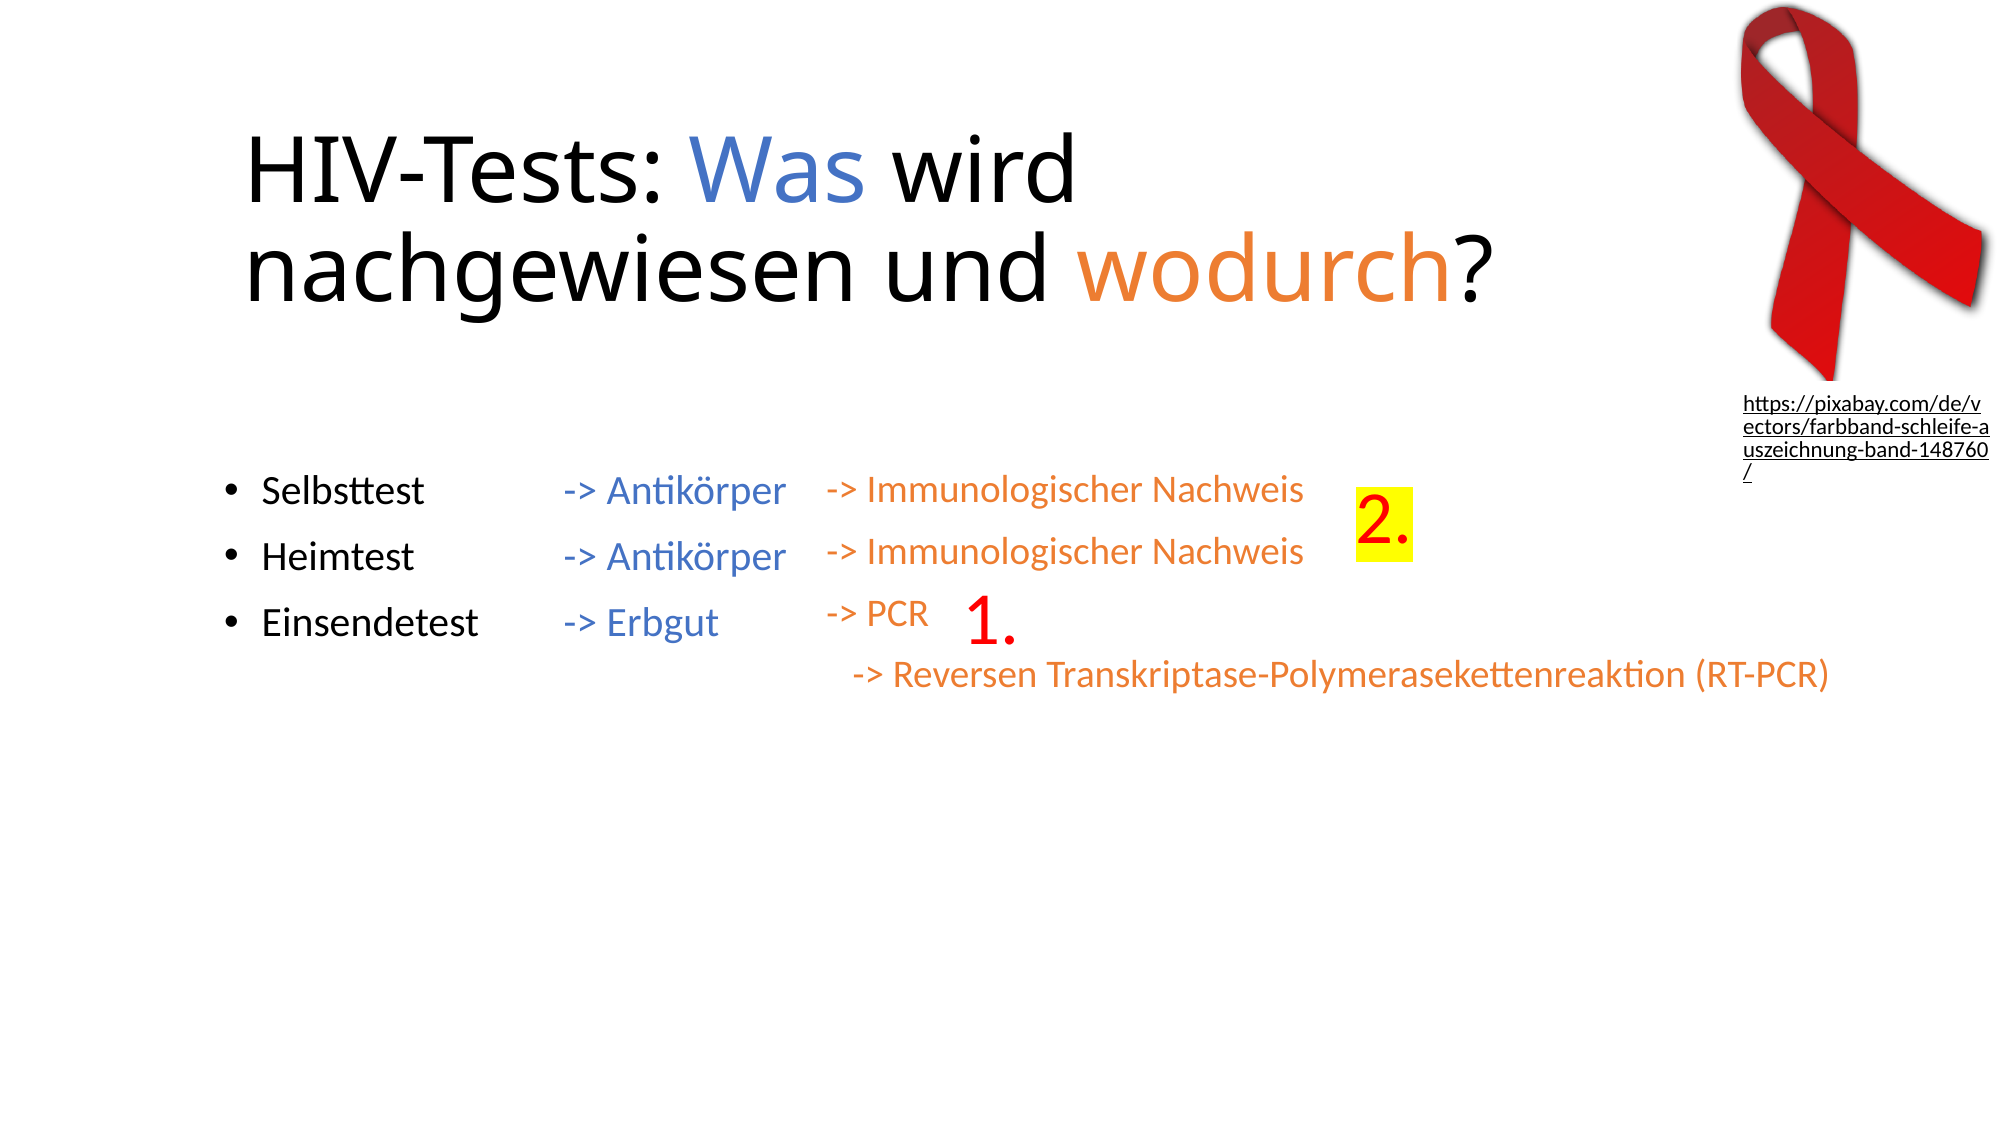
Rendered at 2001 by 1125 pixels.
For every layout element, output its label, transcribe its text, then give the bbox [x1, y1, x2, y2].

text_box 1. [947, 562, 1035, 668]
text_box https://pixabay.com/de/vectors/farbband-schleife-auszeichnung-band-148760/ [1728, 381, 2000, 424]
text_box -> Antikörper -> Antikörper -> Erbgut [548, 461, 811, 664]
text_box -> Immunologischer Nachweis -> Immunologischer Nachweis -> PCR -> Reversen Transkriptase-Polymerasekettenreaktion (RT-PCR) [811, 461, 1871, 735]
text_box Selbsttest Heimtest Einsendetest [209, 461, 548, 664]
title HIV-Tests: Was wird nachgewiesen und wodurch? [228, 132, 1689, 313]
text_box 2. [1341, 461, 1429, 566]
picture [1722, 0, 2000, 381]
